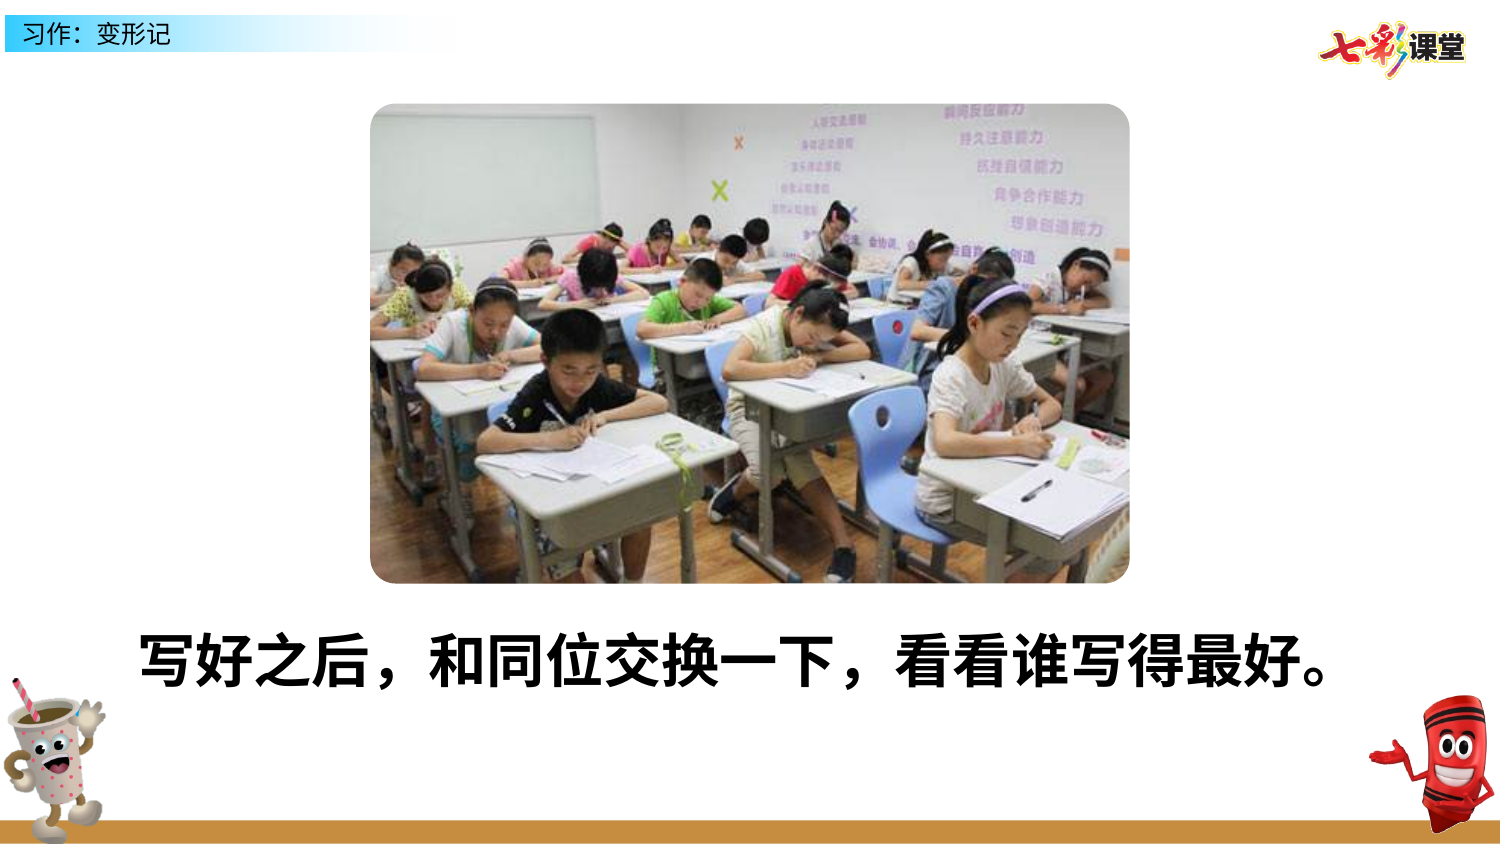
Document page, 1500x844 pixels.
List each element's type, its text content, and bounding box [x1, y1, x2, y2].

picture [1364, 678, 1500, 844]
picture [369, 103, 1130, 584]
picture [1316, 20, 1468, 80]
text_box 写好之后，和同位交换一下，看看谁写得最好。 [112, 618, 1386, 700]
picture [0, 678, 143, 844]
